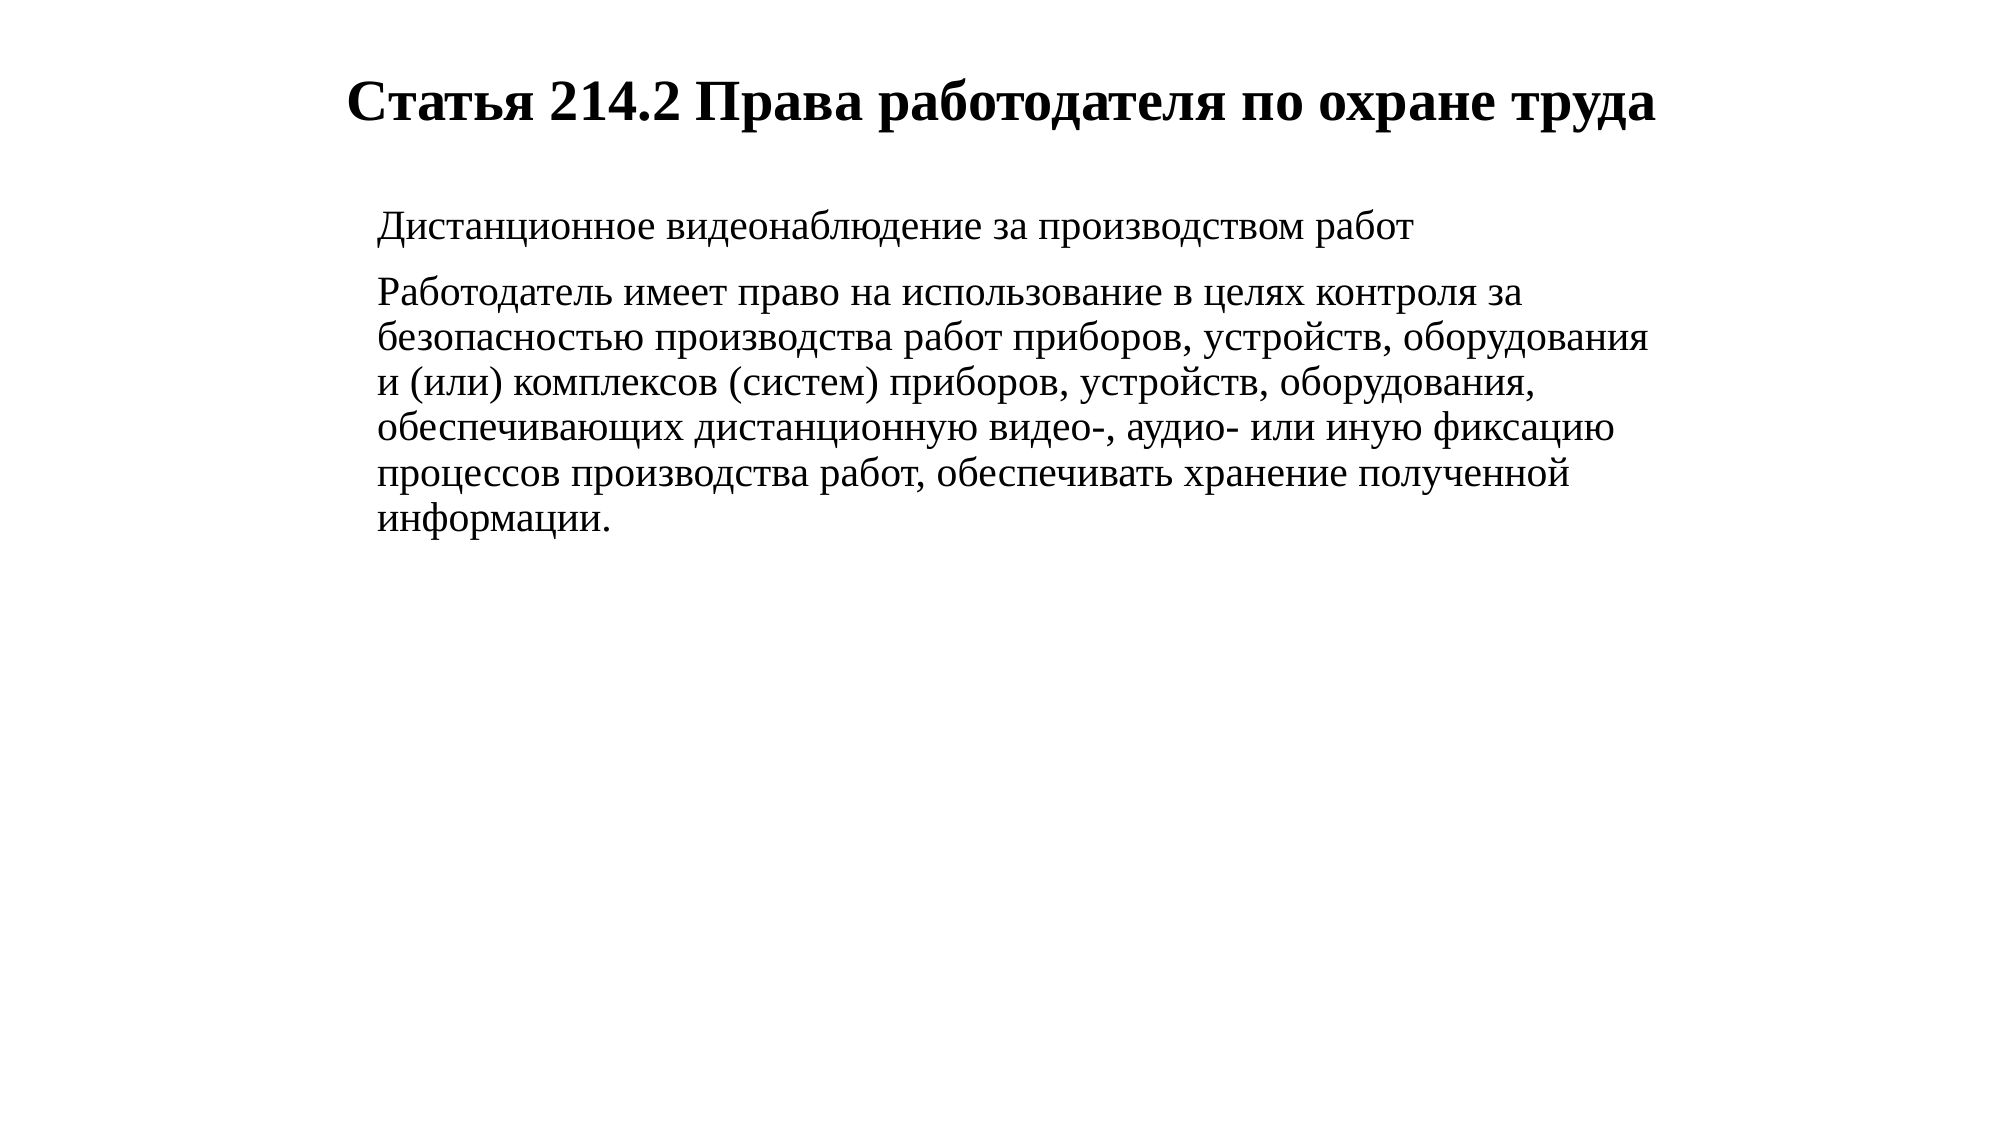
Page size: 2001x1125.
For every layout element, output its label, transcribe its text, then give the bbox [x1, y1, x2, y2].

title Статья 214.2 Права работодателя по охране труда [331, 54, 1726, 149]
list Дистанционное видеонаблюдение за производством работ Работодатель имеет право на использование в целях контроля за безопасностью производства работ приборов, устройств, оборудования и (или) комплексов (систем) приборов, устройств, оборудования, обеспечивающих дистанционную видео-, аудио- или иную фиксацию процессов производства работ, обеспечивать хранение полученной информации. [362, 196, 1697, 883]
